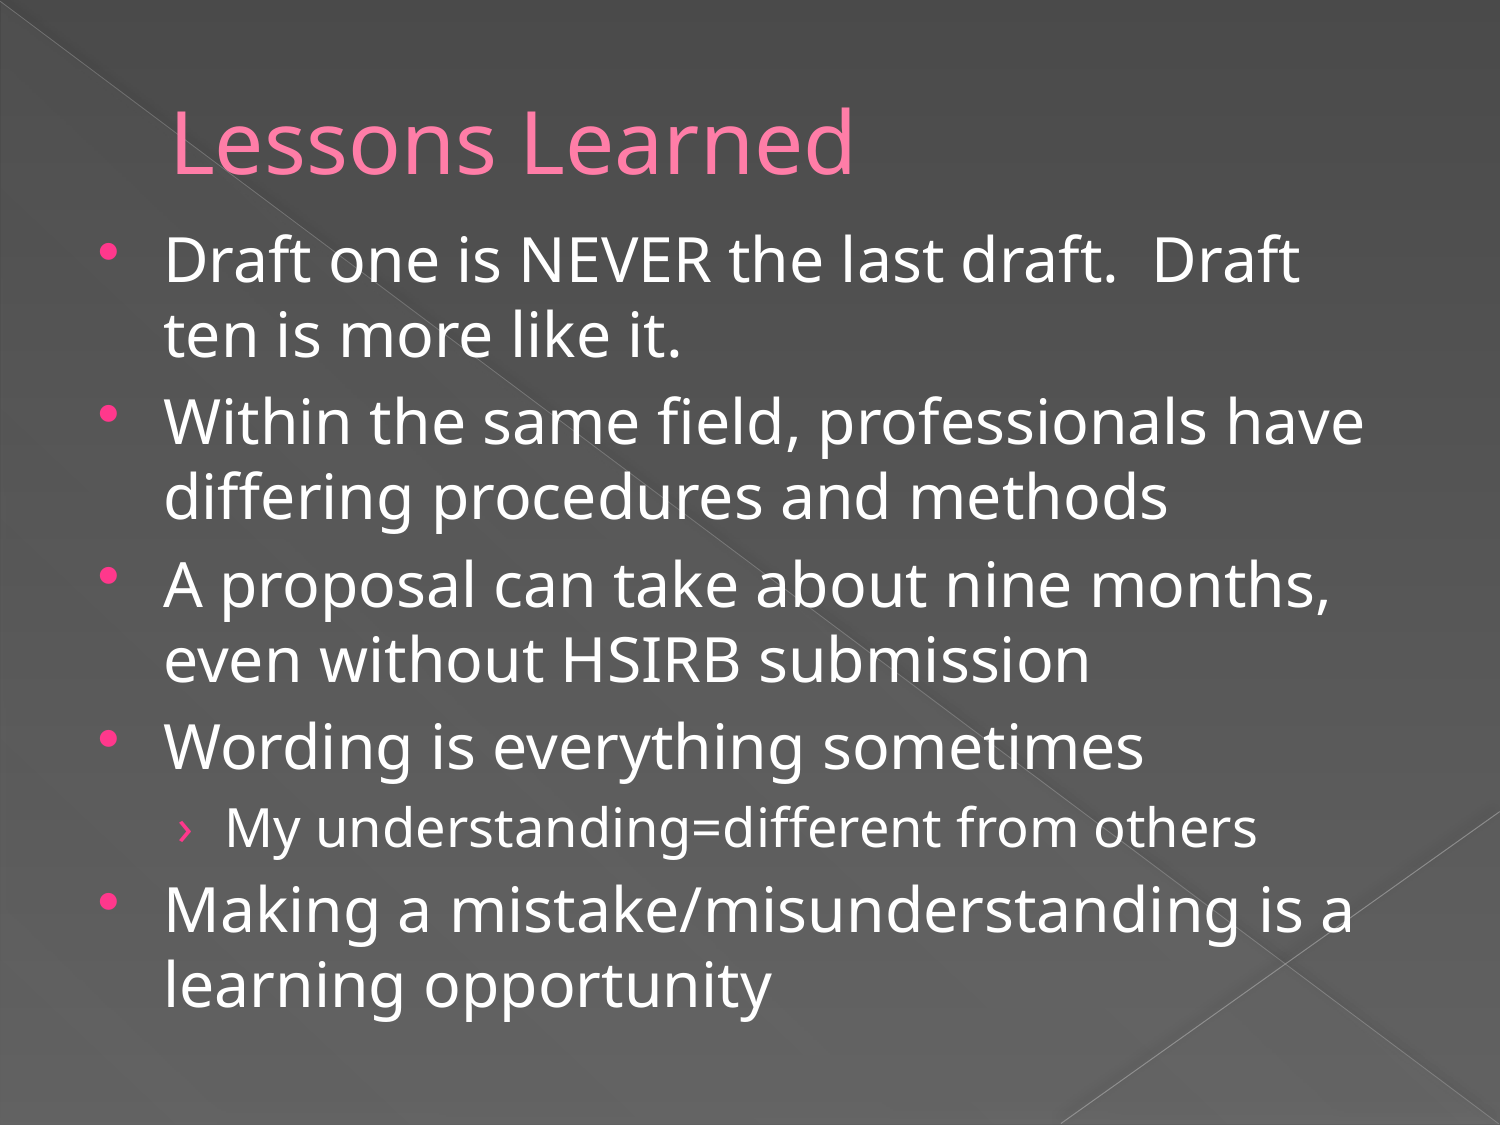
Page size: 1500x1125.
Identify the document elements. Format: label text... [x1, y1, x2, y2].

title Lessons Learned [75, 24, 1425, 212]
list Draft one is NEVER the last draft. Draft ten is more like it. Within the same field, professionals have differing procedures and methods A proposal can take about nine months, even without HSIRB submission Wording is everything sometimes My understanding=different from others Making a mistake/misunderstanding is a learning opportunity [75, 212, 1425, 1034]
